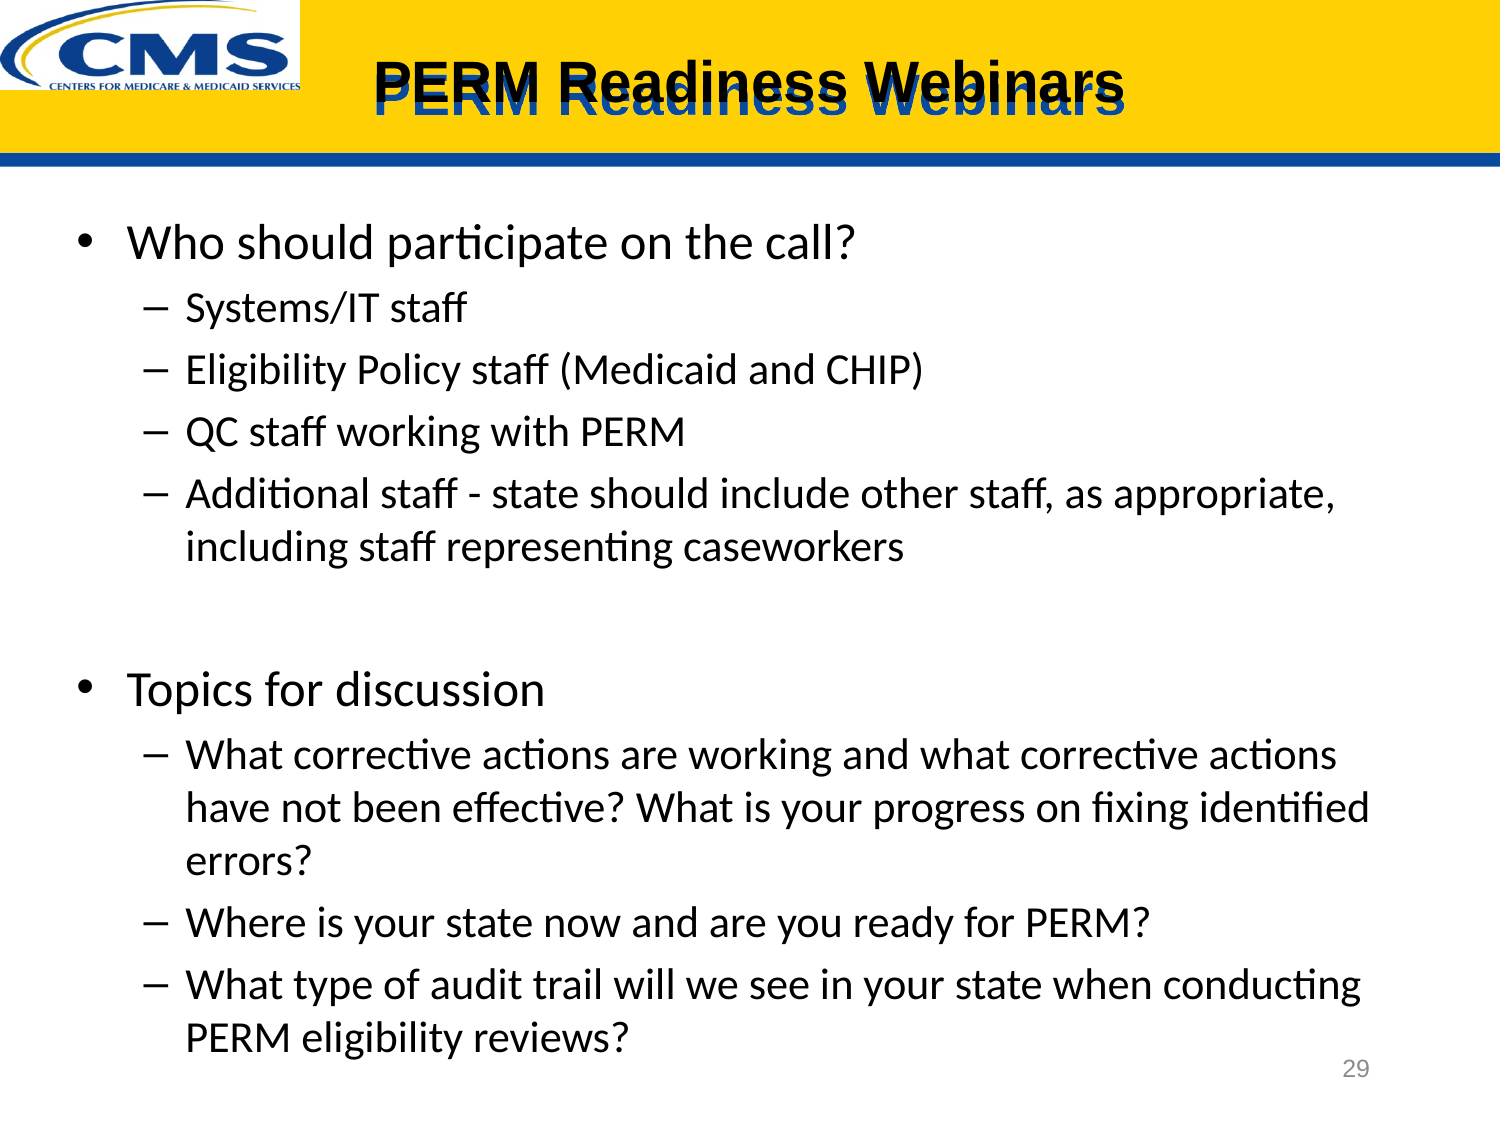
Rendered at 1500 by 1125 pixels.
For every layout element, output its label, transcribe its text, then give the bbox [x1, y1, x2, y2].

picture [0, 0, 300, 90]
title PERM Readiness Webinars [0, 22, 1500, 137]
list Who should participate on the call? Systems/IT staff Eligibility Policy staff (Medicaid and CHIP) QC staff working with PERM Additional staff - state should include other staff, as appropriate, including staff representing caseworkers Topics for discussion What corrective actions are working and what corrective actions have not been effective? What is your progress on fixing identified errors? Where is your state now and are you ready for PERM? What type of audit trail will we see in your state when conducting PERM eligibility reviews? [61, 201, 1425, 1080]
slide_number 29 [1275, 1037, 1438, 1098]
